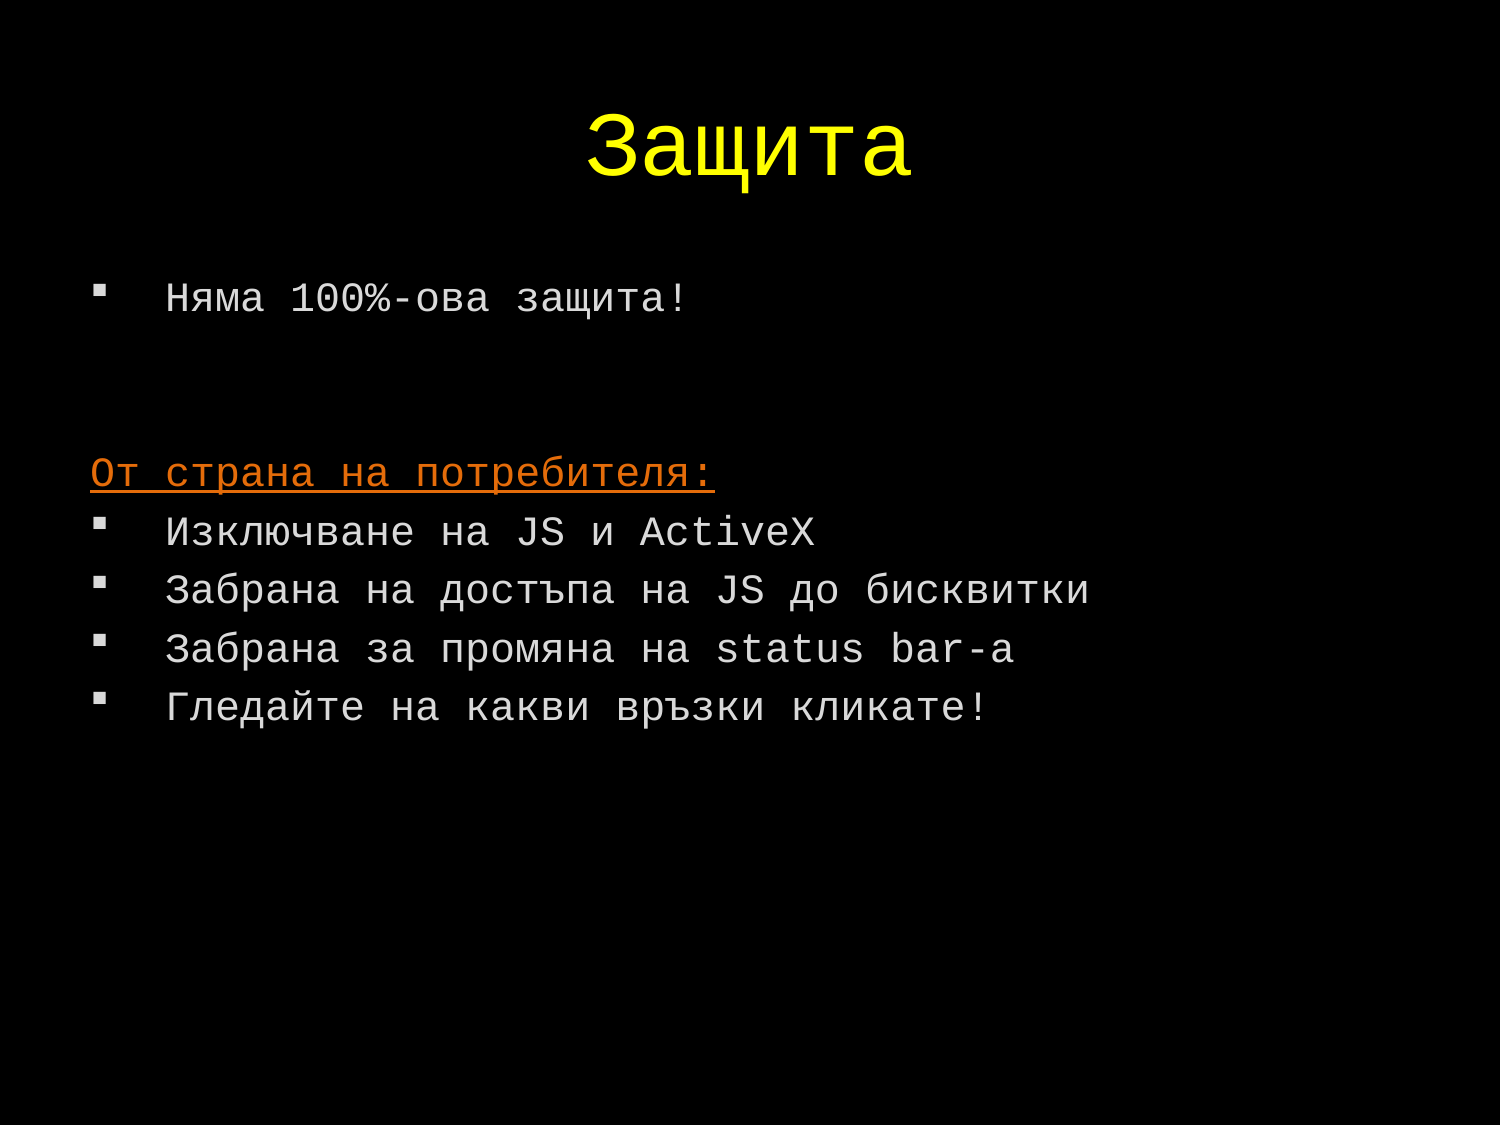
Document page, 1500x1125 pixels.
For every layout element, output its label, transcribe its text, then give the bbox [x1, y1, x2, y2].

title Защита [75, 45, 1425, 233]
list Няма 100%-ова защита! От страна на потребителя: Изключване на JS и ActiveX Забрана на достъпа на JS до бисквитки Забрана за промяна на status bar-а Гледайте на какви връзки кликате! [75, 262, 1425, 1005]
